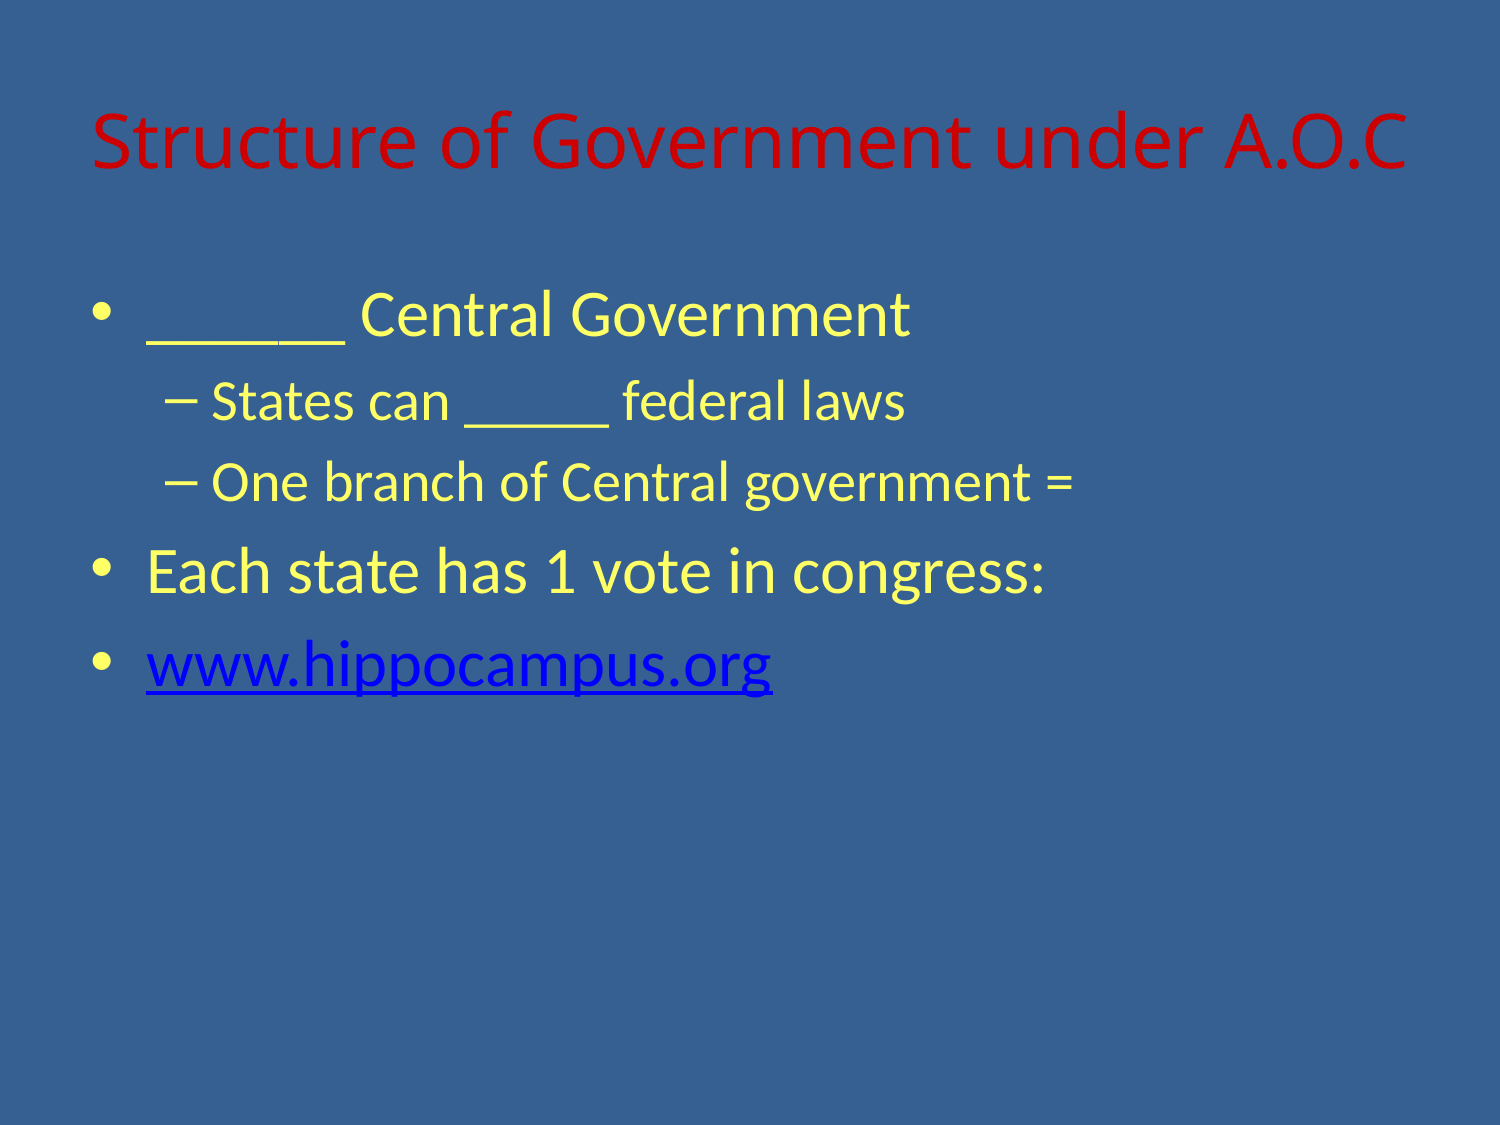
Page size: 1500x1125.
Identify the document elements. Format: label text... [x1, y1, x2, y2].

title Structure of Government under A.O.C [74, 44, 1426, 233]
list ______ Central Government States can _____ federal laws One branch of Central government = Each state has 1 vote in congress: www.hippocampus.org [74, 262, 1426, 1006]
